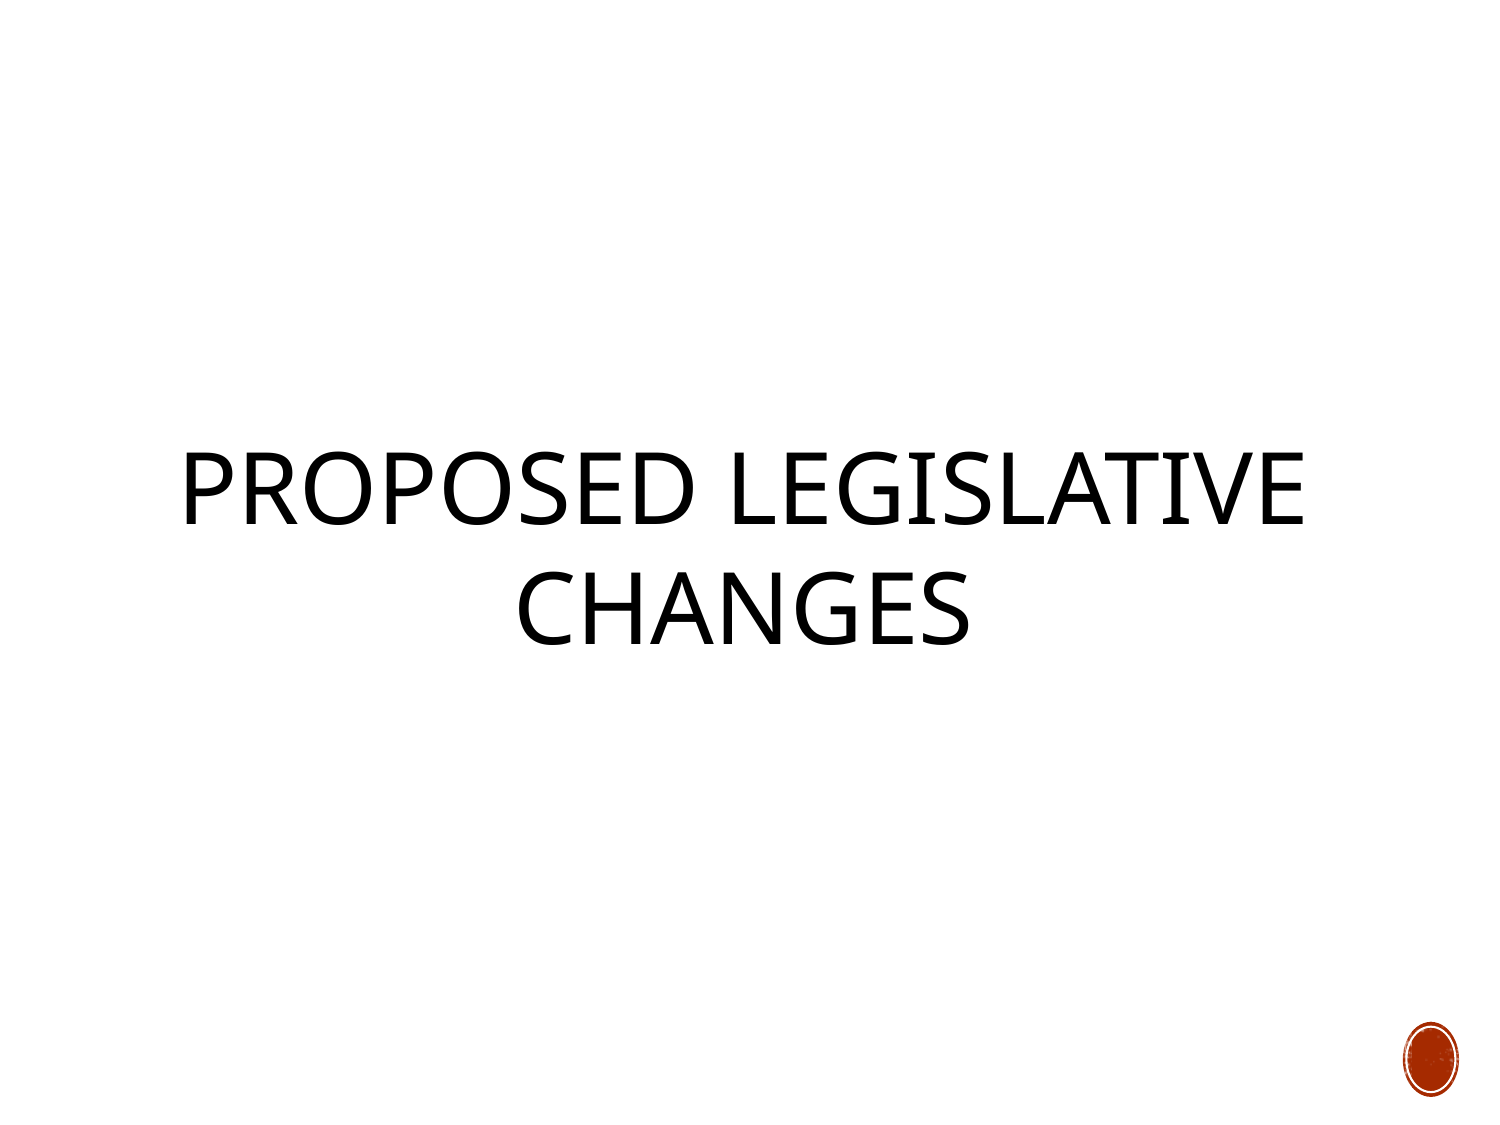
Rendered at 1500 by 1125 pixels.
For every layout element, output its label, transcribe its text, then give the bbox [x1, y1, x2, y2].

title Proposed Legislative Changes [125, 412, 1363, 677]
